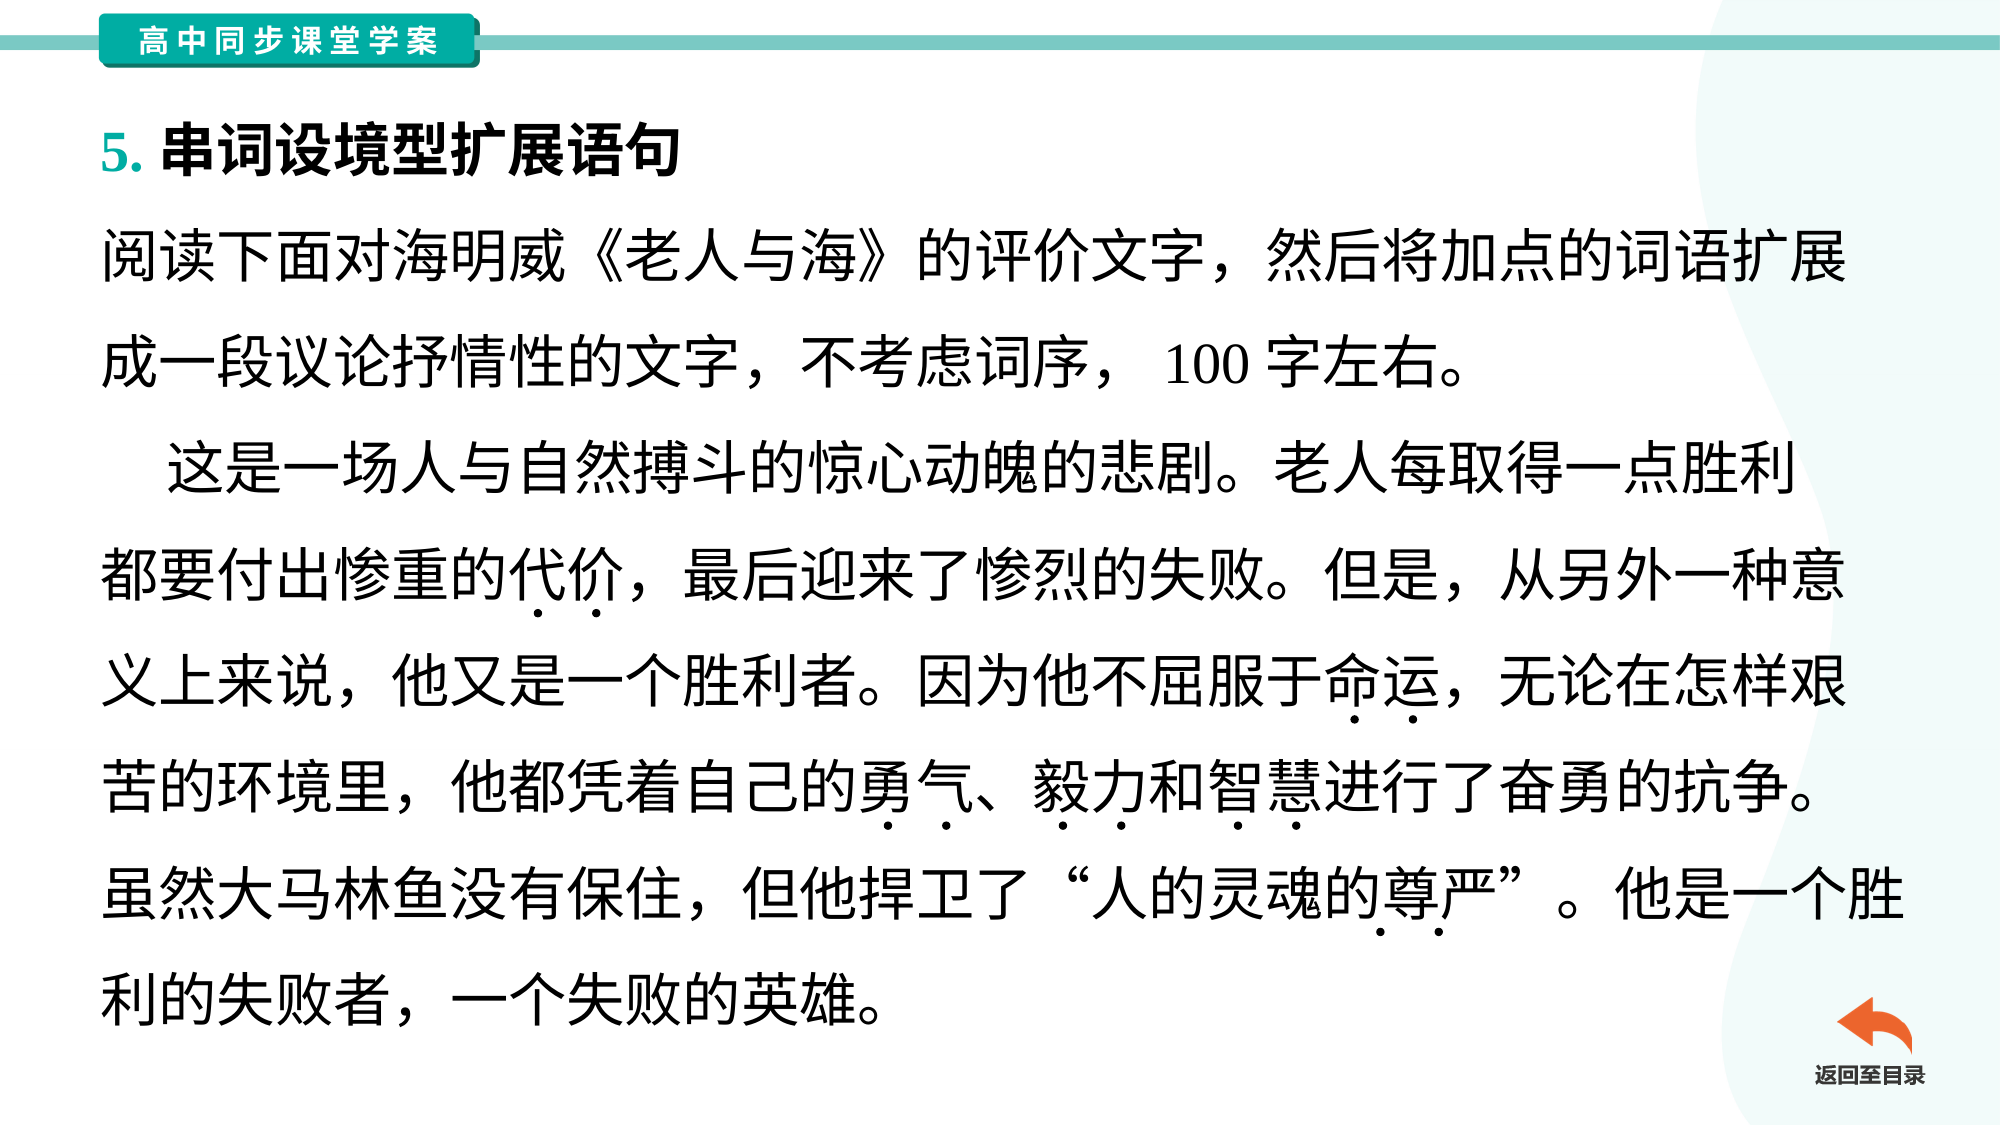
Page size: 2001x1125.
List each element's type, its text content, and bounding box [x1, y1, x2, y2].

text_box [1292, 821, 1301, 830]
text_box 5.串词设境型扩展语句 阅读下面对海明威《老人与海》的评价文字，然后将加点的词语扩展 成一段议论抒情性的文字，不考虑词序，100字左右。 这是一场人与自然搏斗的惊心动魄的悲剧。老人每取得一点胜利 都要付出惨重的代价，最后迎来了惨烈的失败。但是，从另外一种意 义上来说，他又是一个胜利者。因为他不屈服于命运，无论在怎样艰 苦的环境里，他都凭着自己的勇气、毅力和智慧进行了奋勇的抗争。 虽然大马林鱼没有保住，但他捍卫了“人的灵魂的尊严”。他是一个胜 利的失败者，一个失败的英雄。 [100, 76, 1899, 1033]
text_box [1376, 927, 1385, 937]
text_box [942, 821, 951, 830]
text_box [1434, 927, 1443, 937]
text_box [592, 608, 601, 618]
text_box [1058, 821, 1068, 830]
text_box [1117, 821, 1126, 830]
text_box [533, 608, 543, 618]
text_box [1233, 821, 1243, 830]
text_box [883, 821, 893, 830]
text_box [1408, 715, 1418, 724]
text_box [1350, 715, 1359, 724]
picture [0, 0, 2000, 1125]
